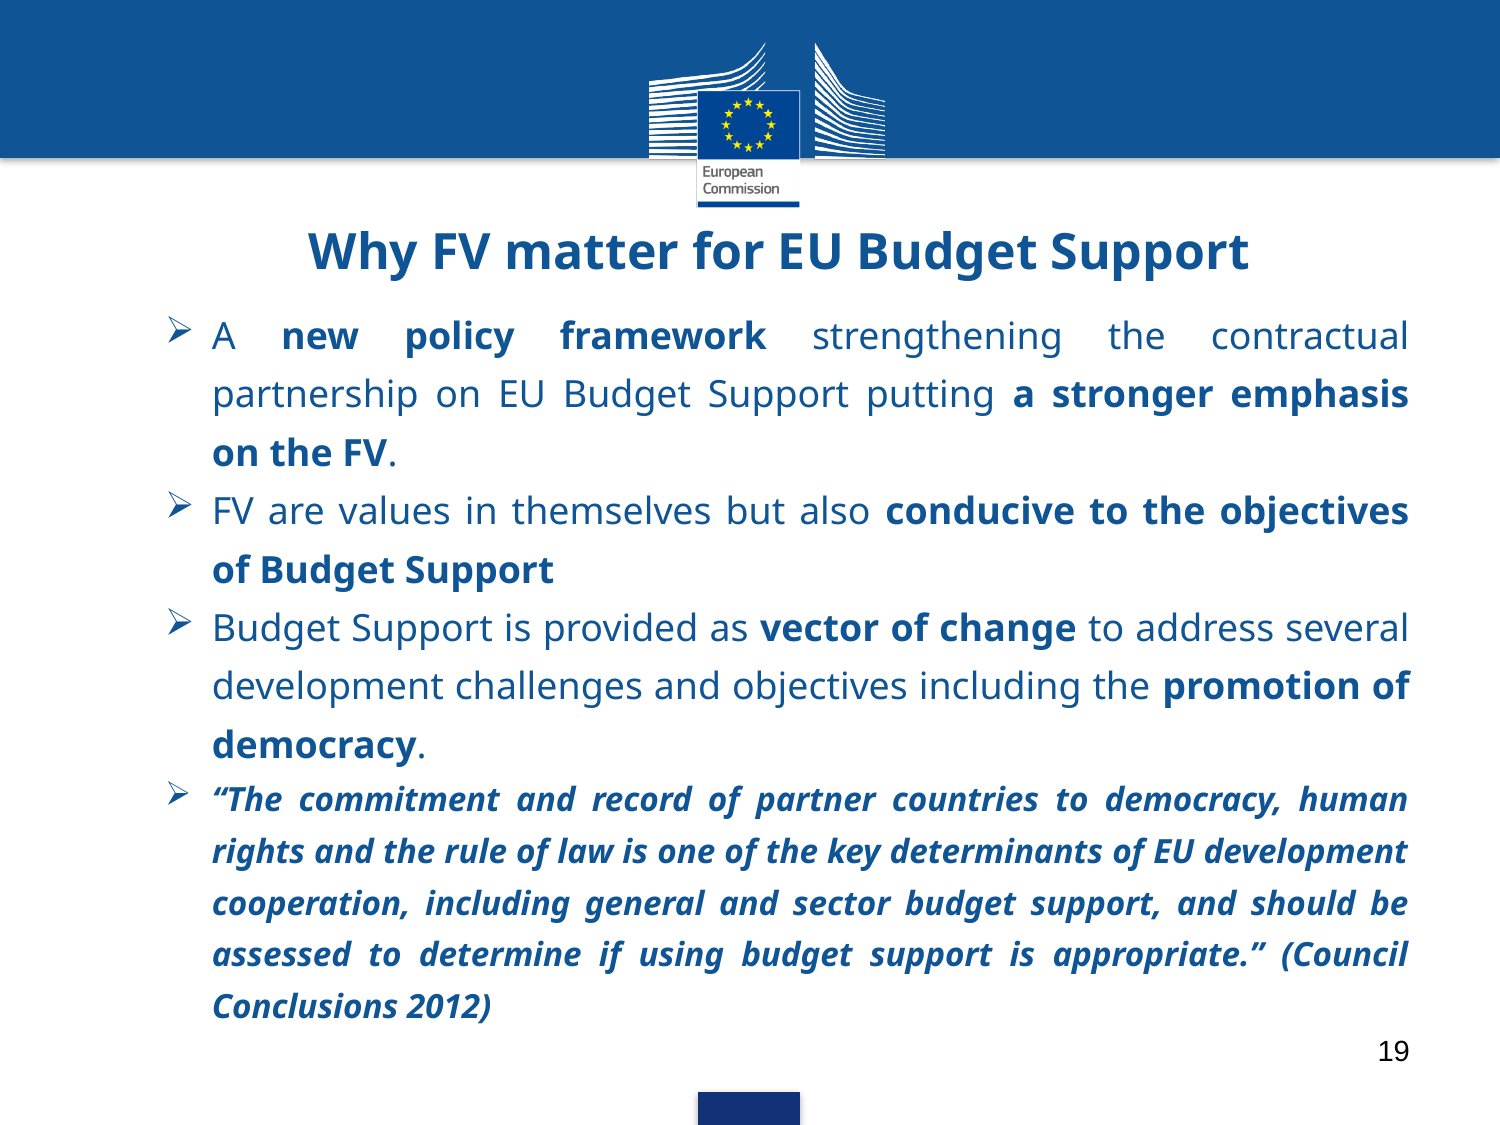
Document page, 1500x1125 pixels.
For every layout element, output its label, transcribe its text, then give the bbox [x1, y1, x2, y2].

slide_number 19 [1074, 1024, 1426, 1103]
title Why FV matter for EU Budget Support [29, 160, 1471, 339]
list A new policy framework strengthening the contractual partnership on EU Budget Support putting a stronger emphasis on the FV. FV are values in themselves but also conducive to the objectives of Budget Support Budget Support is provided as vector of change to address several development challenges and objectives including the promotion of democracy. “The commitment and record of partner countries to democracy, human rights and the rule of law is one of the key determinants of EU development cooperation, including general and sector budget support, and should be assessed to determine if using budget support is appropriate.” (Council Conclusions 2012) [74, 290, 1426, 1103]
picture [649, 42, 885, 160]
